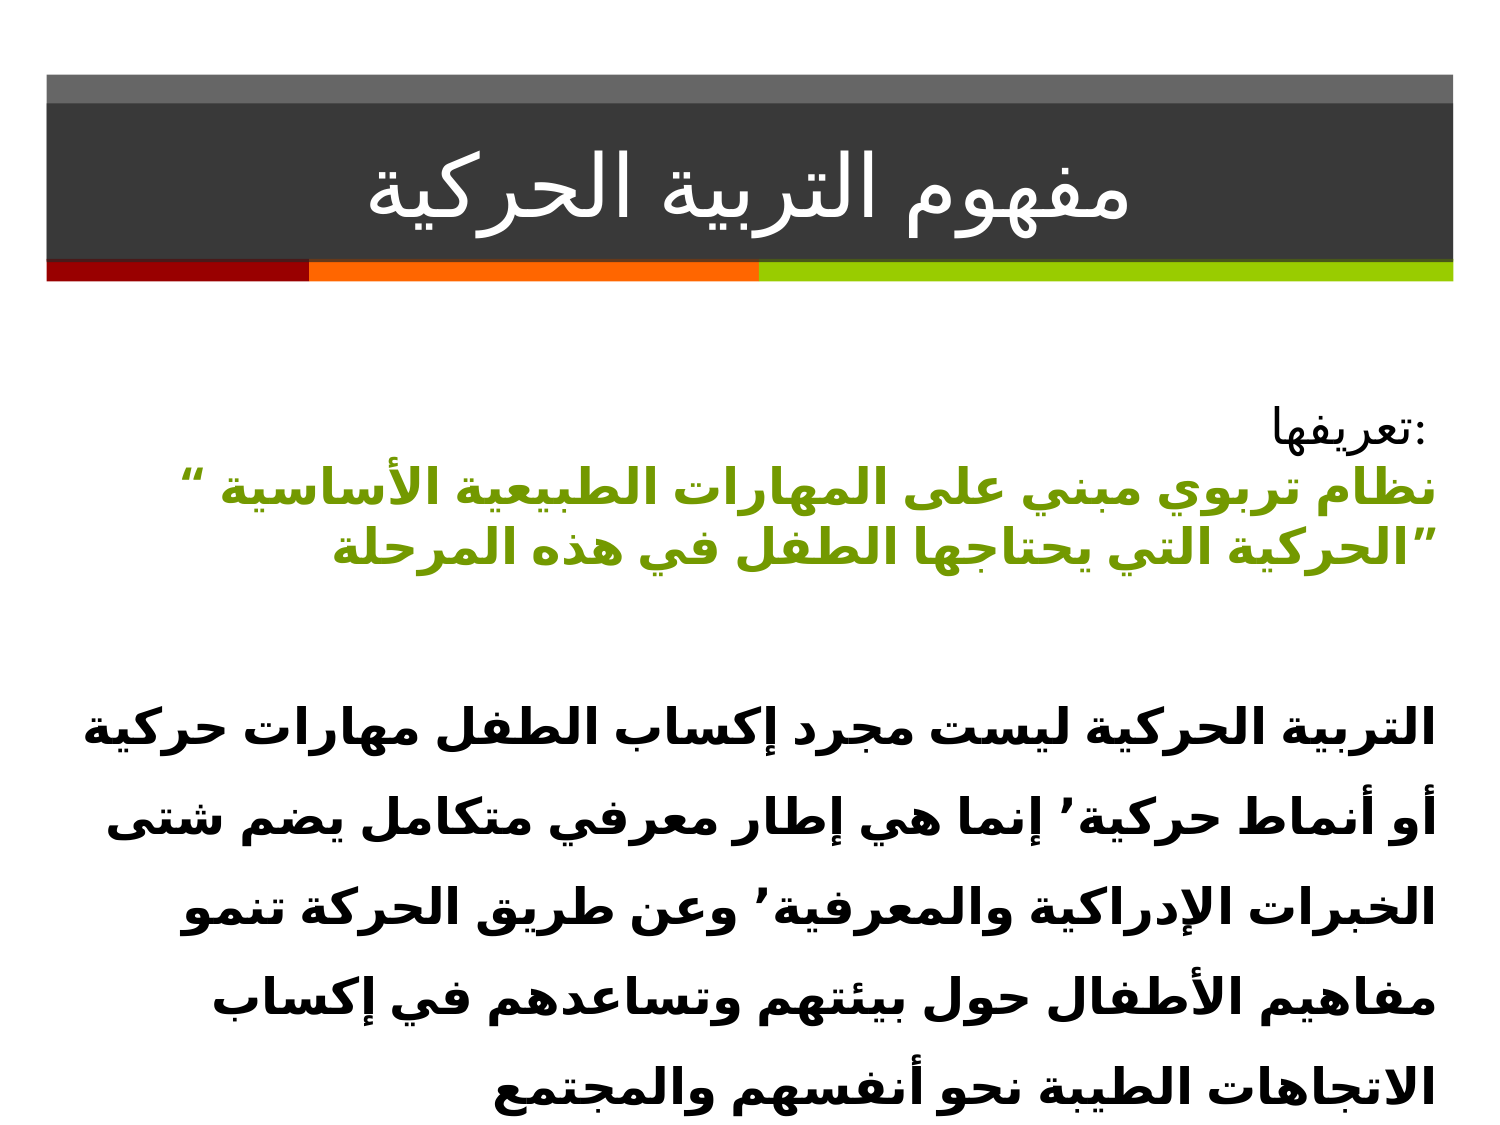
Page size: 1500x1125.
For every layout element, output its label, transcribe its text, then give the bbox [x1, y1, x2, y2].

text_box تعريفها: “ نظام تربوي مبني على المهارات الطبيعية الأساسية الحركية التي يحتاجها الطفل في هذه المرحلة” التربية الحركية ليست مجرد إكساب الطفل مهارات حركية أو أنماط حركية٬ إنما هي إطار معرفي متكامل يضم شتى الخبرات الإدراكية والمعرفية٬ وعن طريق الحركة تنمو مفاهيم الأطفال حول بيئتهم وتساعدهم في إكساب الاتجاهات الطيبة نحو أنفسهم والمجتمع [66, 387, 1454, 1123]
title مفهوم التربية الحركية [46, 103, 1454, 263]
